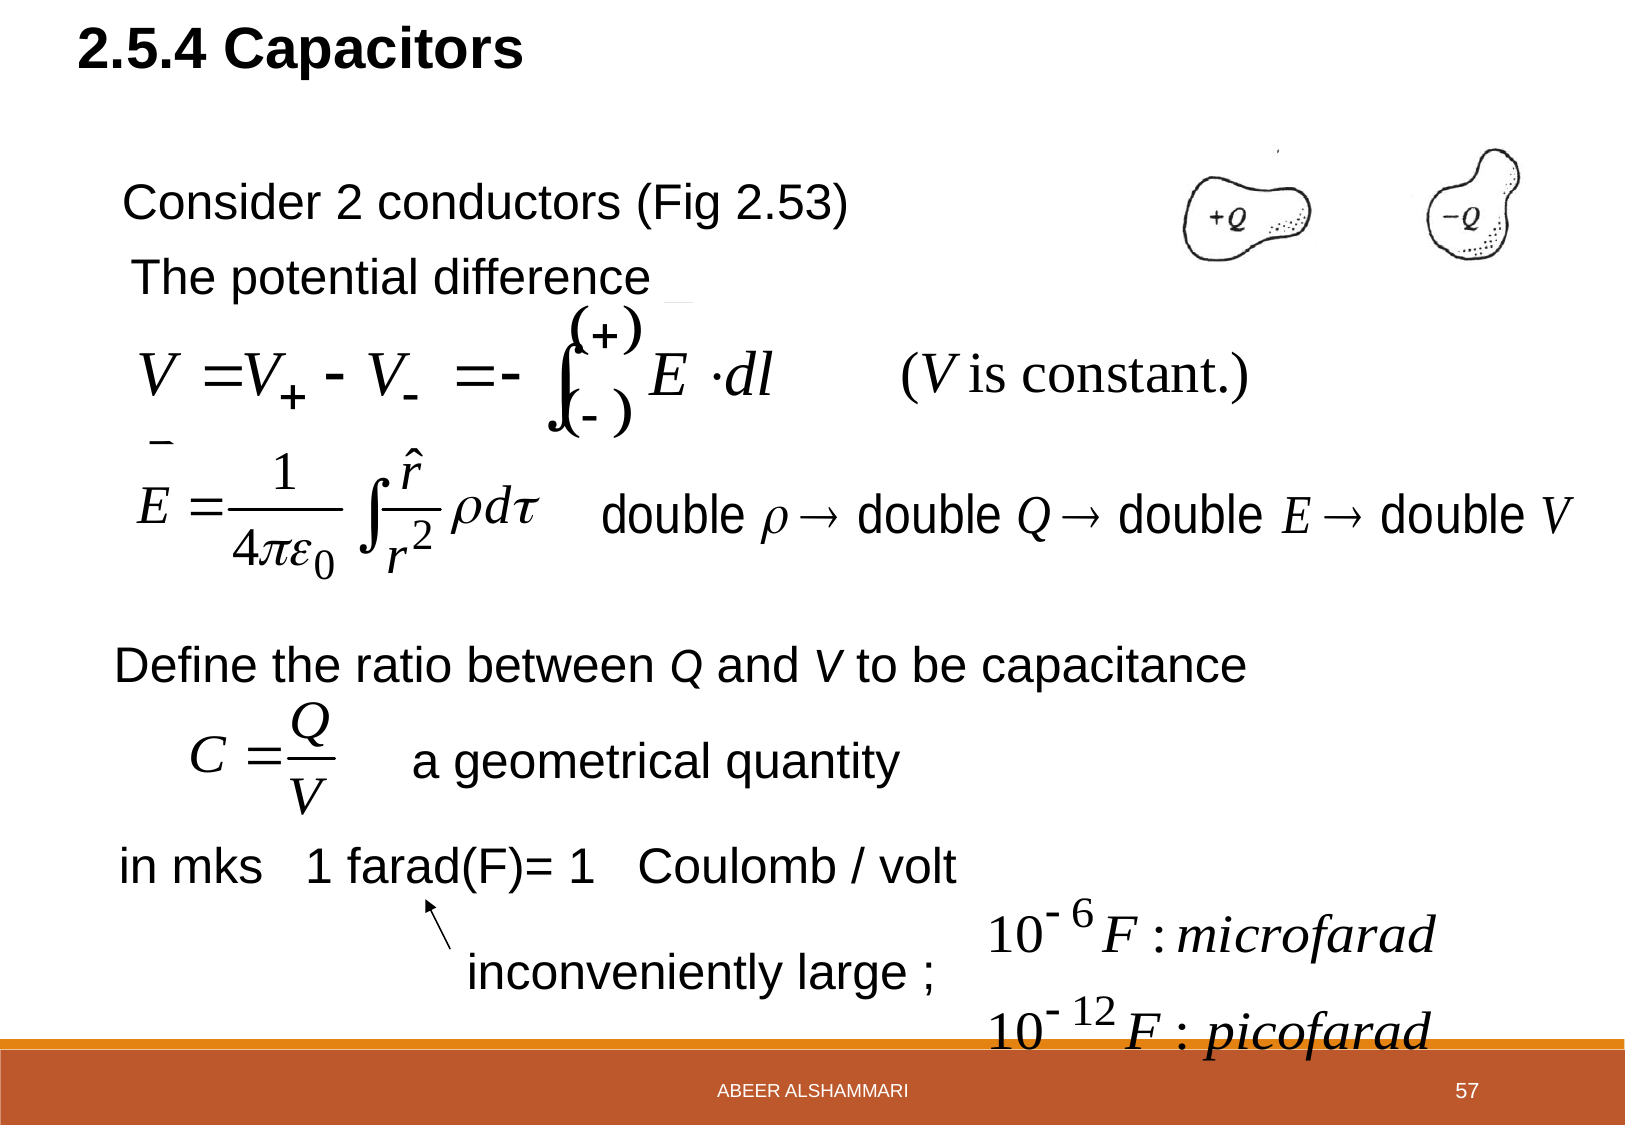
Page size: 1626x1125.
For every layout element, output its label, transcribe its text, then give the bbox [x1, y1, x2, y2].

text_box 2.5.4 Capacitors [62, 2, 541, 88]
text_box [425, 899, 451, 950]
picture [1162, 136, 1526, 270]
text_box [186, 690, 341, 821]
slide_number 57 [1319, 1059, 1495, 1120]
text_box a geometrical quantity [396, 721, 916, 796]
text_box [989, 888, 1446, 1067]
text_box Define the ratio between Q and V to be capacitance [98, 625, 1263, 701]
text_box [132, 441, 546, 587]
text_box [137, 302, 793, 458]
footer Abeer Alshammari [491, 1059, 1135, 1120]
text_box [598, 478, 1580, 552]
text_box in mks 1 farad(F)= 1 Coulomb / volt [104, 826, 973, 902]
text_box inconveniently large ; [452, 931, 980, 1007]
text_box Consider 2 conductors (Fig 2.53) [93, 162, 865, 238]
text_box (V is constant.) [885, 326, 1266, 411]
text_box The potential difference [115, 237, 667, 313]
